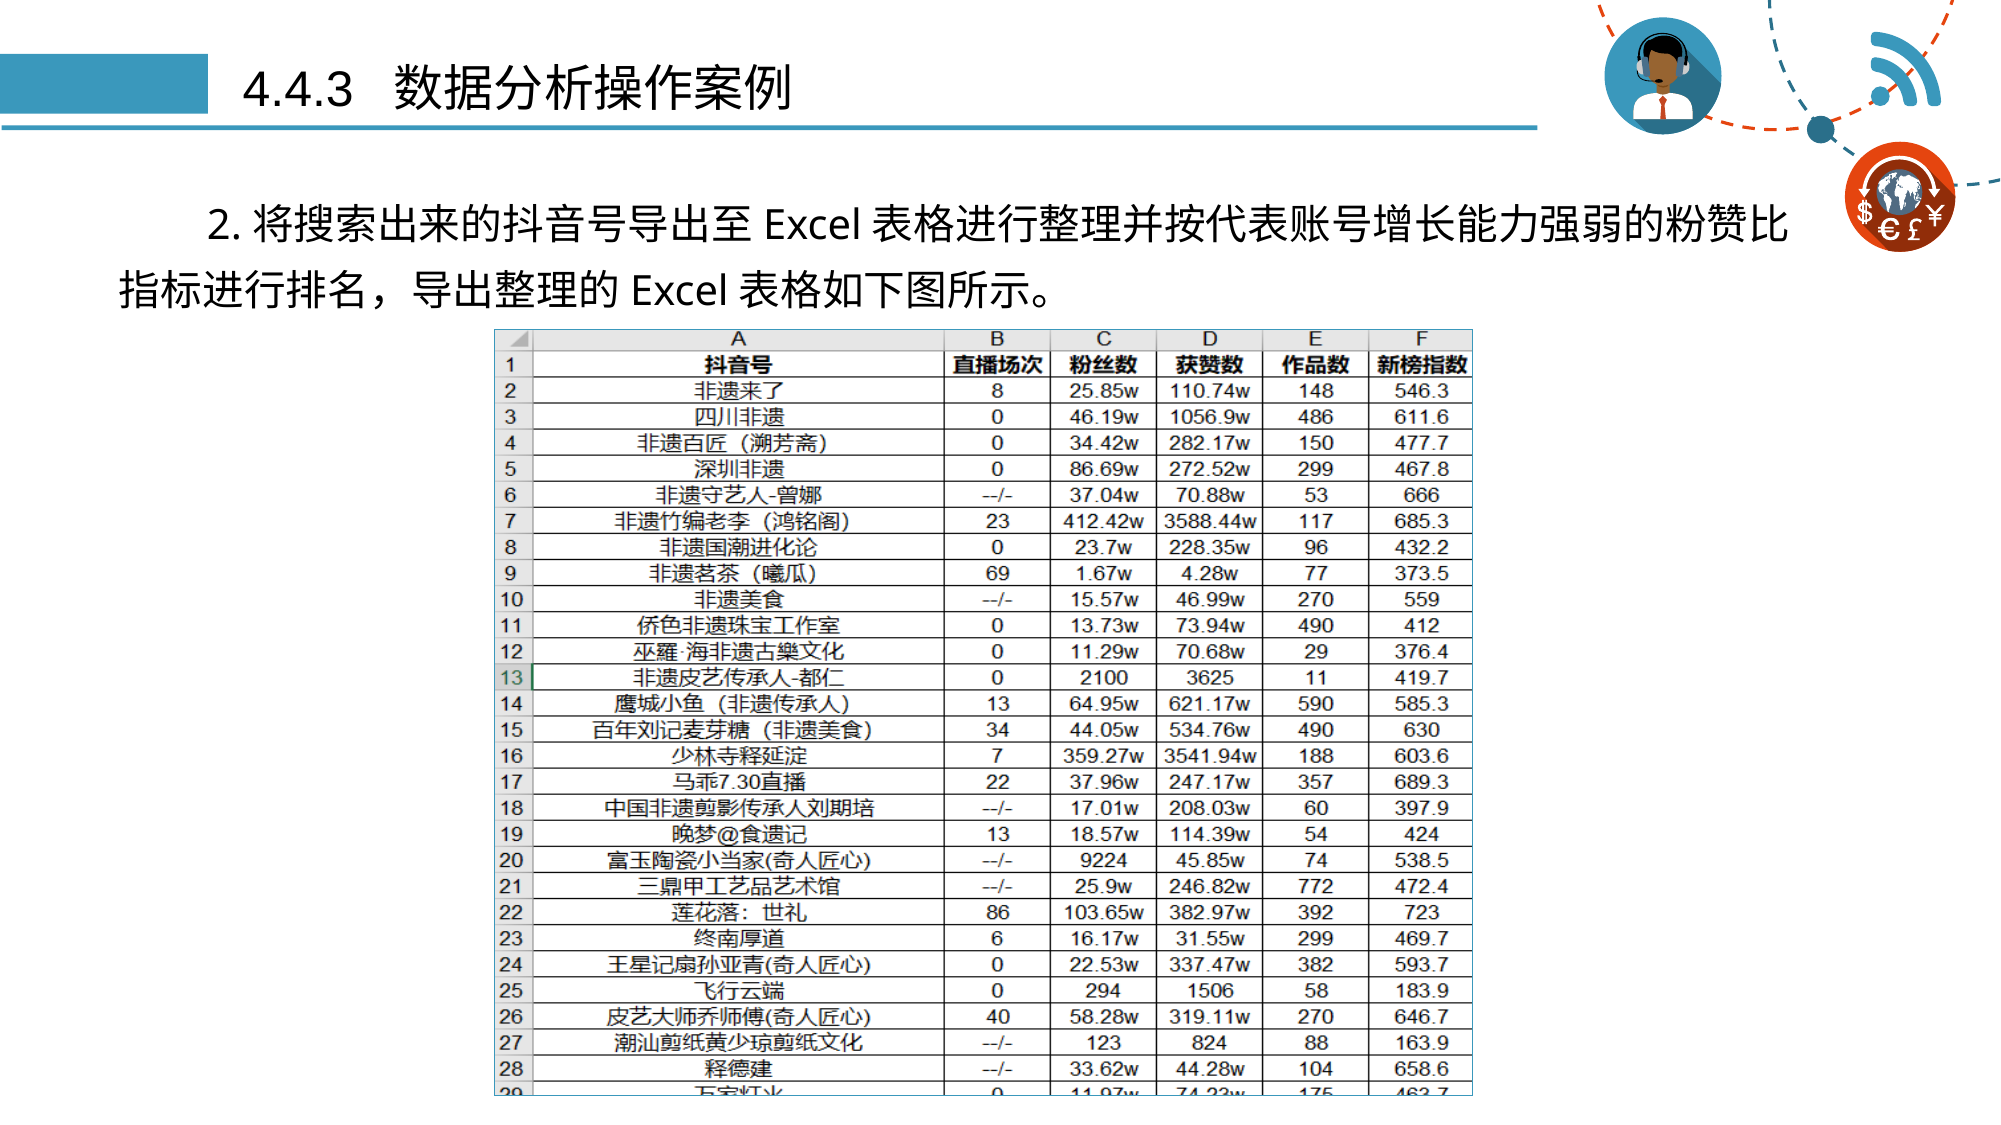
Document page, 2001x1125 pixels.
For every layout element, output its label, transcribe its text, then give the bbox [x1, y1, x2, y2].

title 4.4.3 数据分析操作案例 [222, 55, 1863, 127]
picture [494, 329, 1473, 1096]
list 2.将搜索出来的抖音号导出至Excel表格进行整理并按代表账号增长能力强弱的粉赞比指标进行排名，导出整理的Excel表格如下图所示。 [98, 173, 1838, 736]
